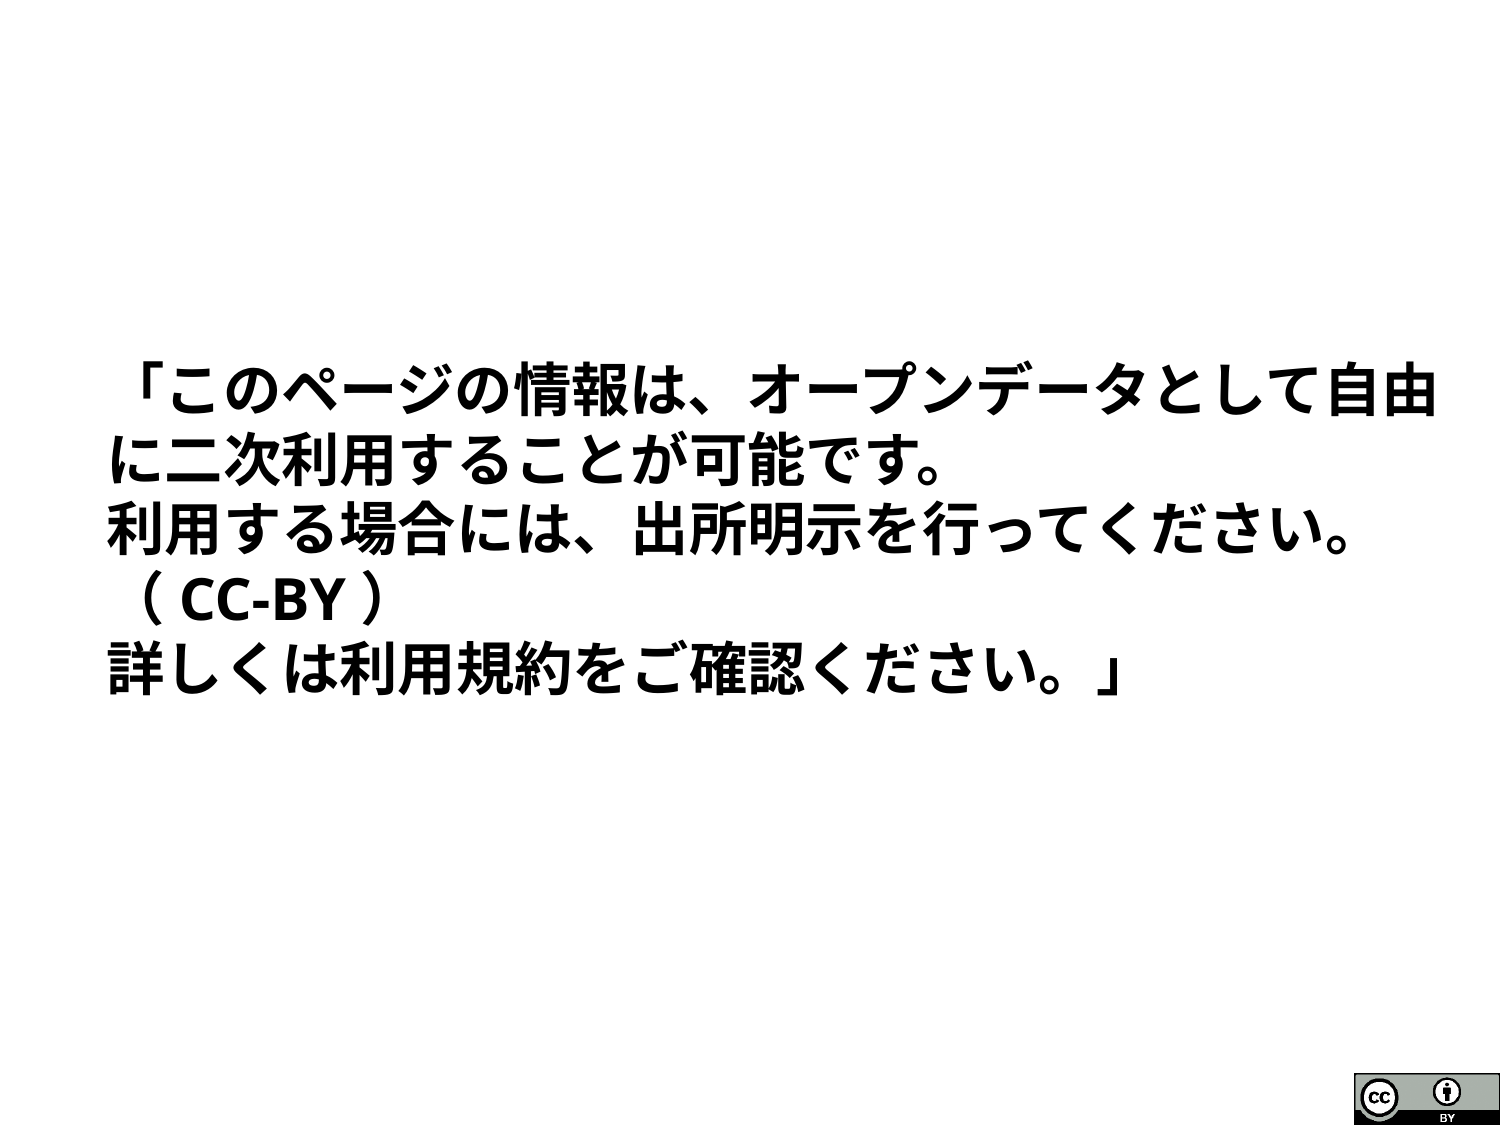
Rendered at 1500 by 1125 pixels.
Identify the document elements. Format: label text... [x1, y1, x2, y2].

picture [1354, 1073, 1500, 1125]
text_box 「このページの情報は、オープンデータとして自由に二次利用することが可能です。 利用する場合には、出所明示を行ってください。（CC-BY） 詳しくは利用規約をご確認ください。」 [91, 345, 1463, 710]
